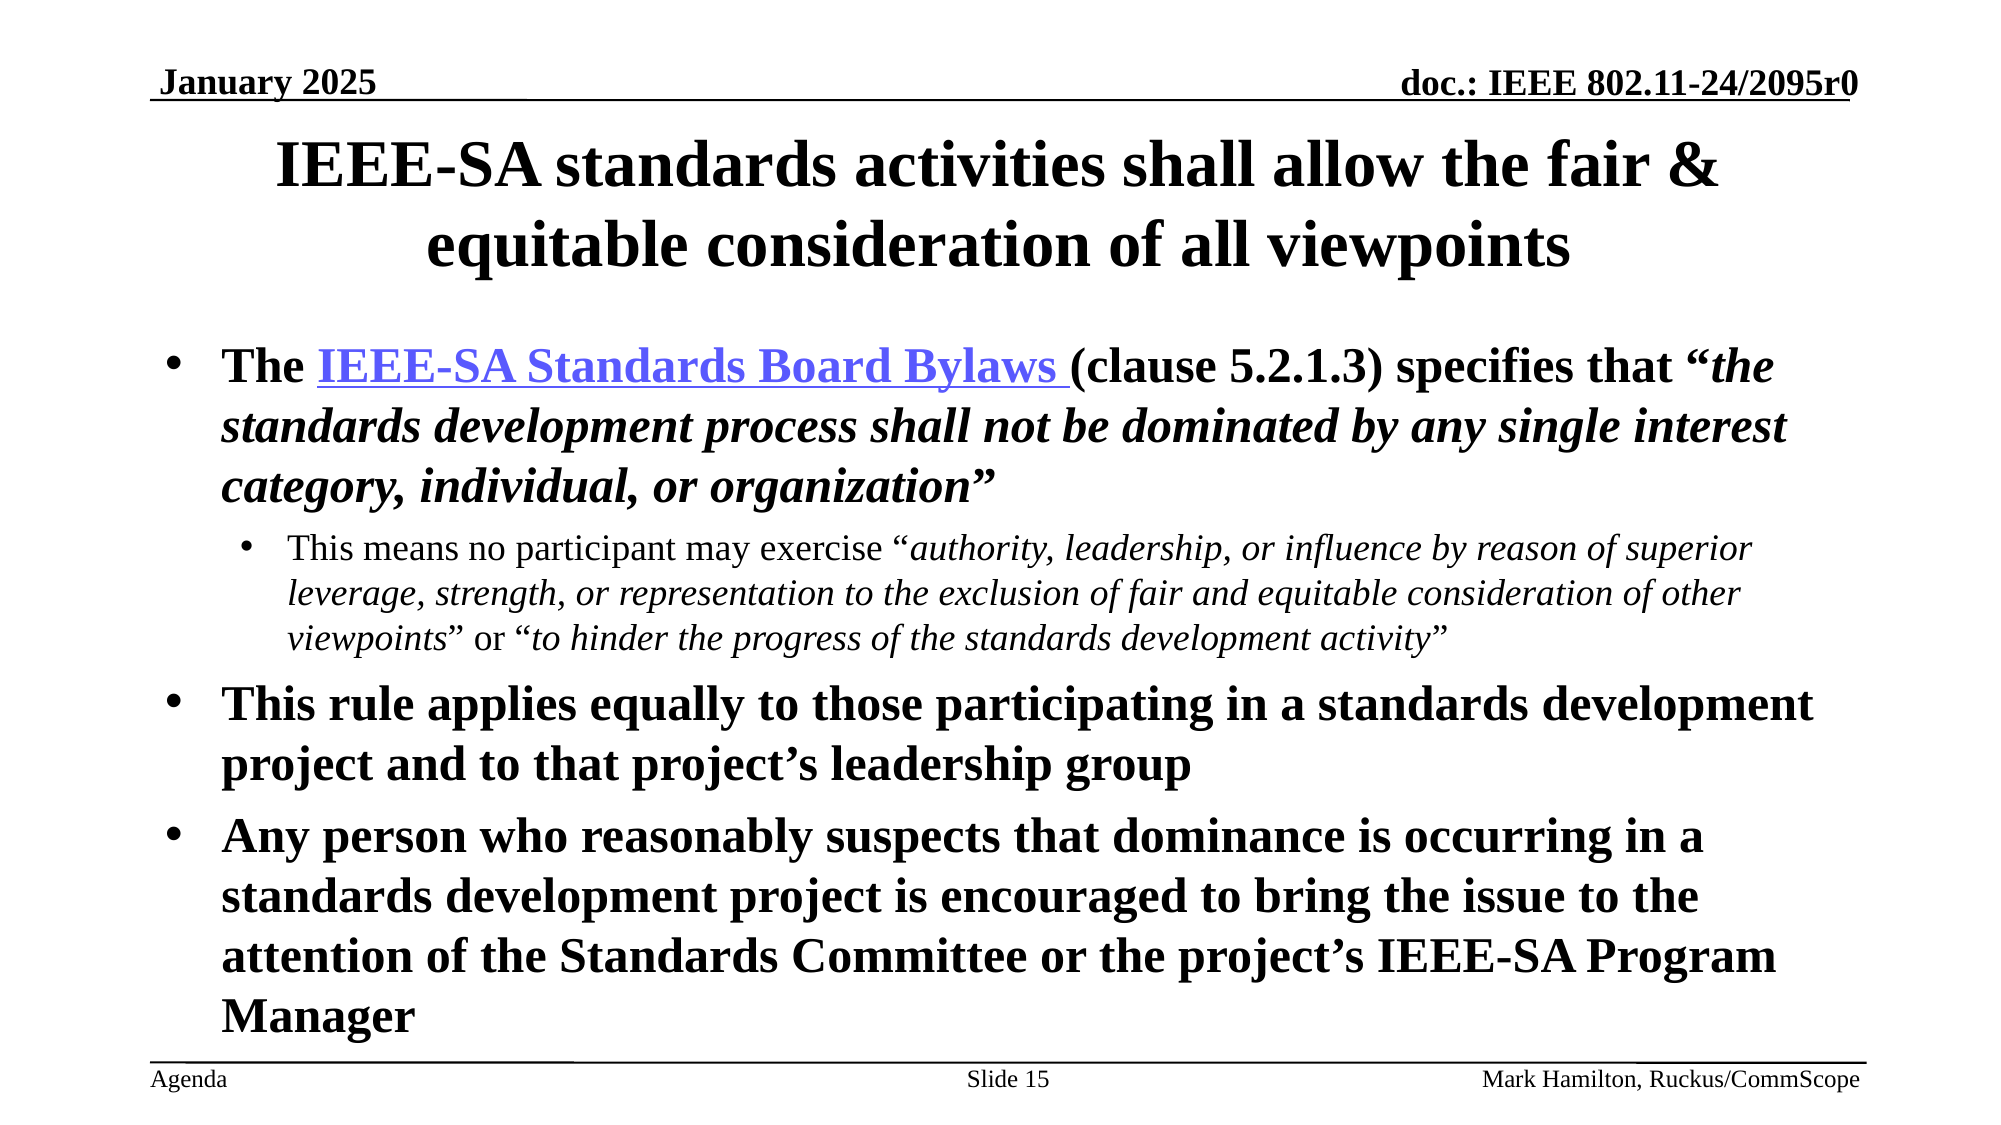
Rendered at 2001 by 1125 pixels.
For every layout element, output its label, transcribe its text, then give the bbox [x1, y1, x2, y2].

slide_number Slide 15 [950, 1061, 1067, 1123]
title IEEE-SA standards activities shall allow the fair & equitable consideration of all viewpoints [149, 112, 1850, 288]
list The IEEE-SA Standards Board Bylaws (clause 5.2.1.3) specifies that “the standards development process shall not be dominated by any single interest category, individual, or organization” This means no participant may exercise “authority, leadership, or influence by reason of superior leverage, strength, or representation to the exclusion of fair and equitable consideration of other viewpoints” or “to hinder the progress of the standards development activity” This rule applies equally to those participating in a standards development project and to that project’s leadership group Any person who reasonably suspects that dominance is occurring in a standards development project is encouraged to bring the issue to the attention of the Standards Committee or the project’s IEEE-SA Program Manager [149, 324, 1850, 1000]
